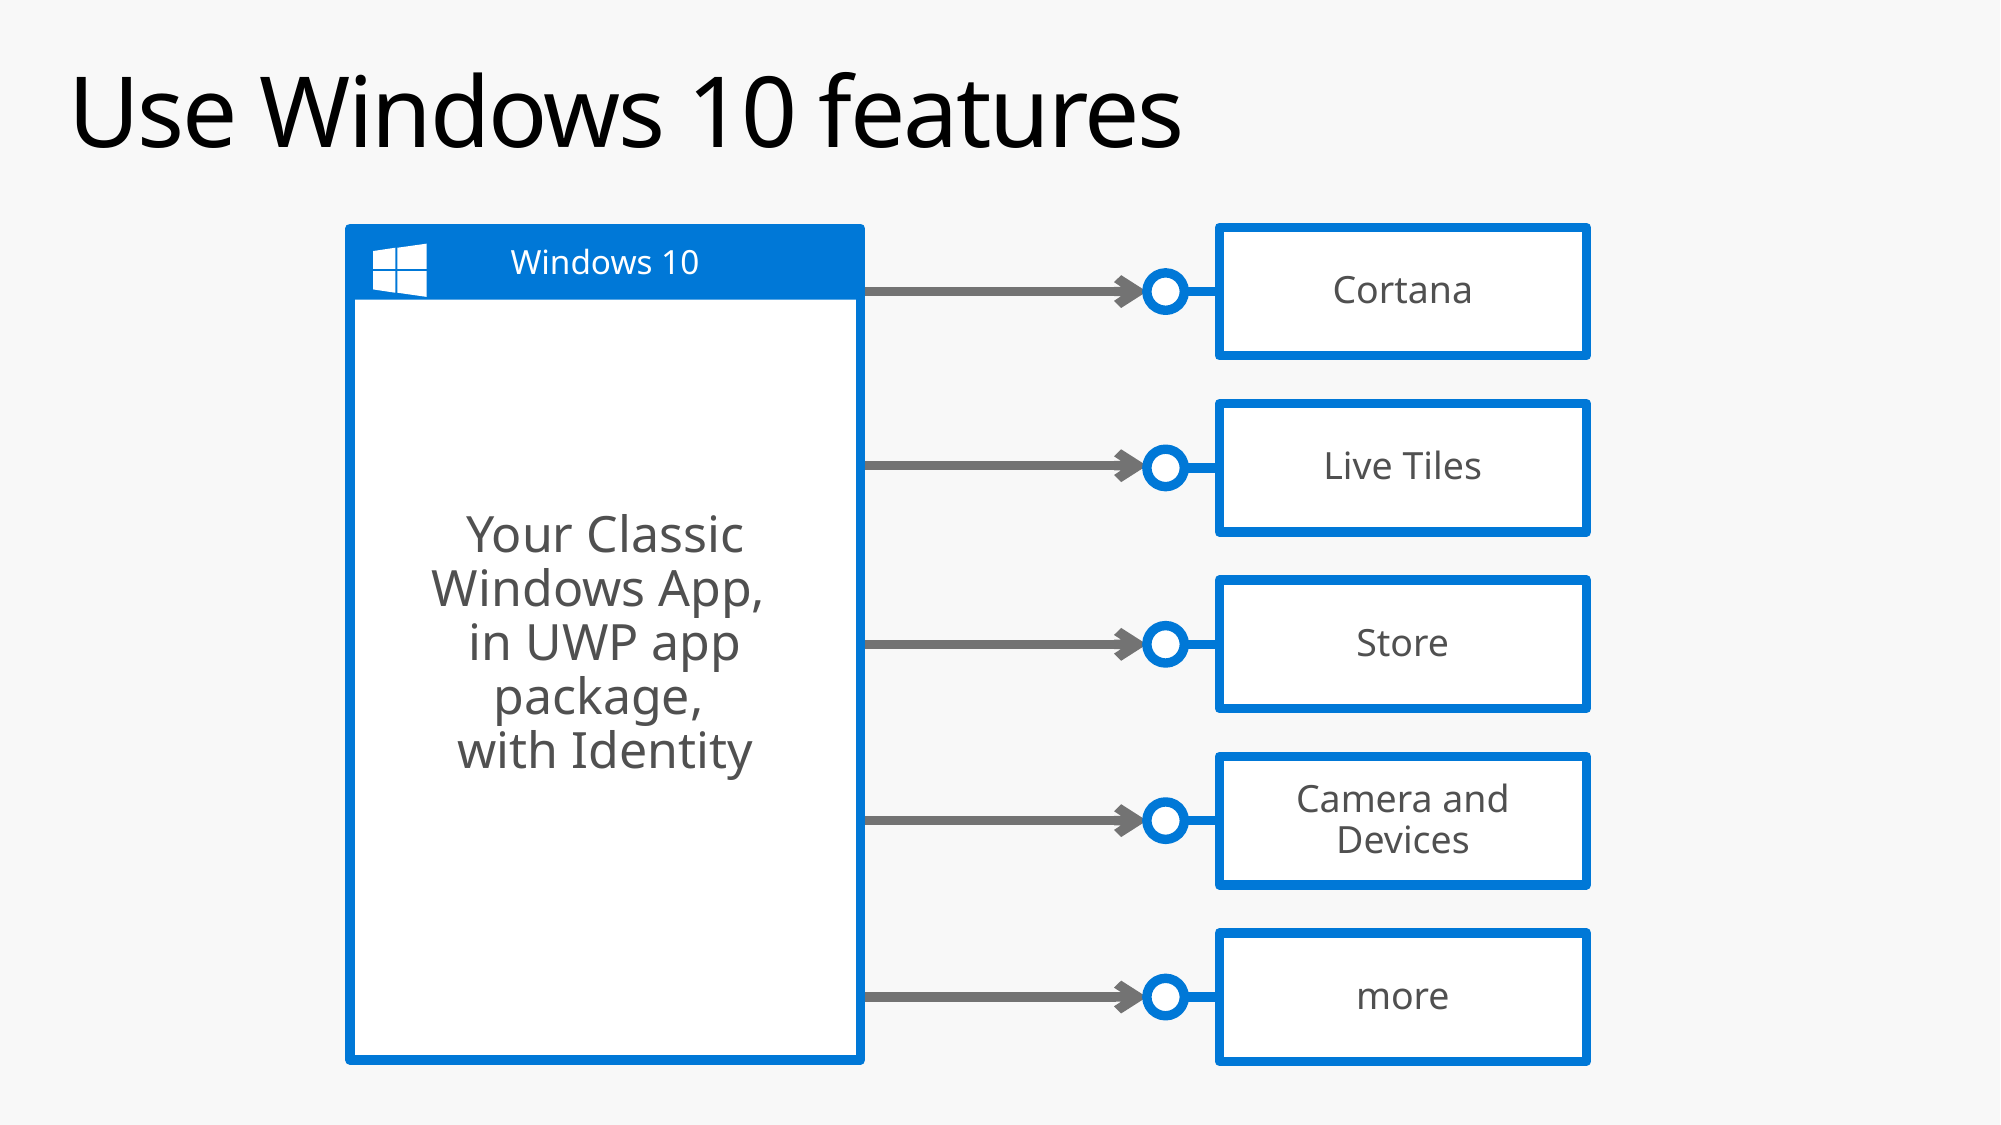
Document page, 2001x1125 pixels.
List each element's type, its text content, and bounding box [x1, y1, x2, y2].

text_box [349, 227, 861, 1061]
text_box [1146, 403, 1587, 533]
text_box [1146, 756, 1587, 886]
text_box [1146, 579, 1587, 709]
title Use Windows 10 features [44, 47, 1957, 196]
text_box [1146, 932, 1587, 1062]
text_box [1146, 227, 1587, 357]
